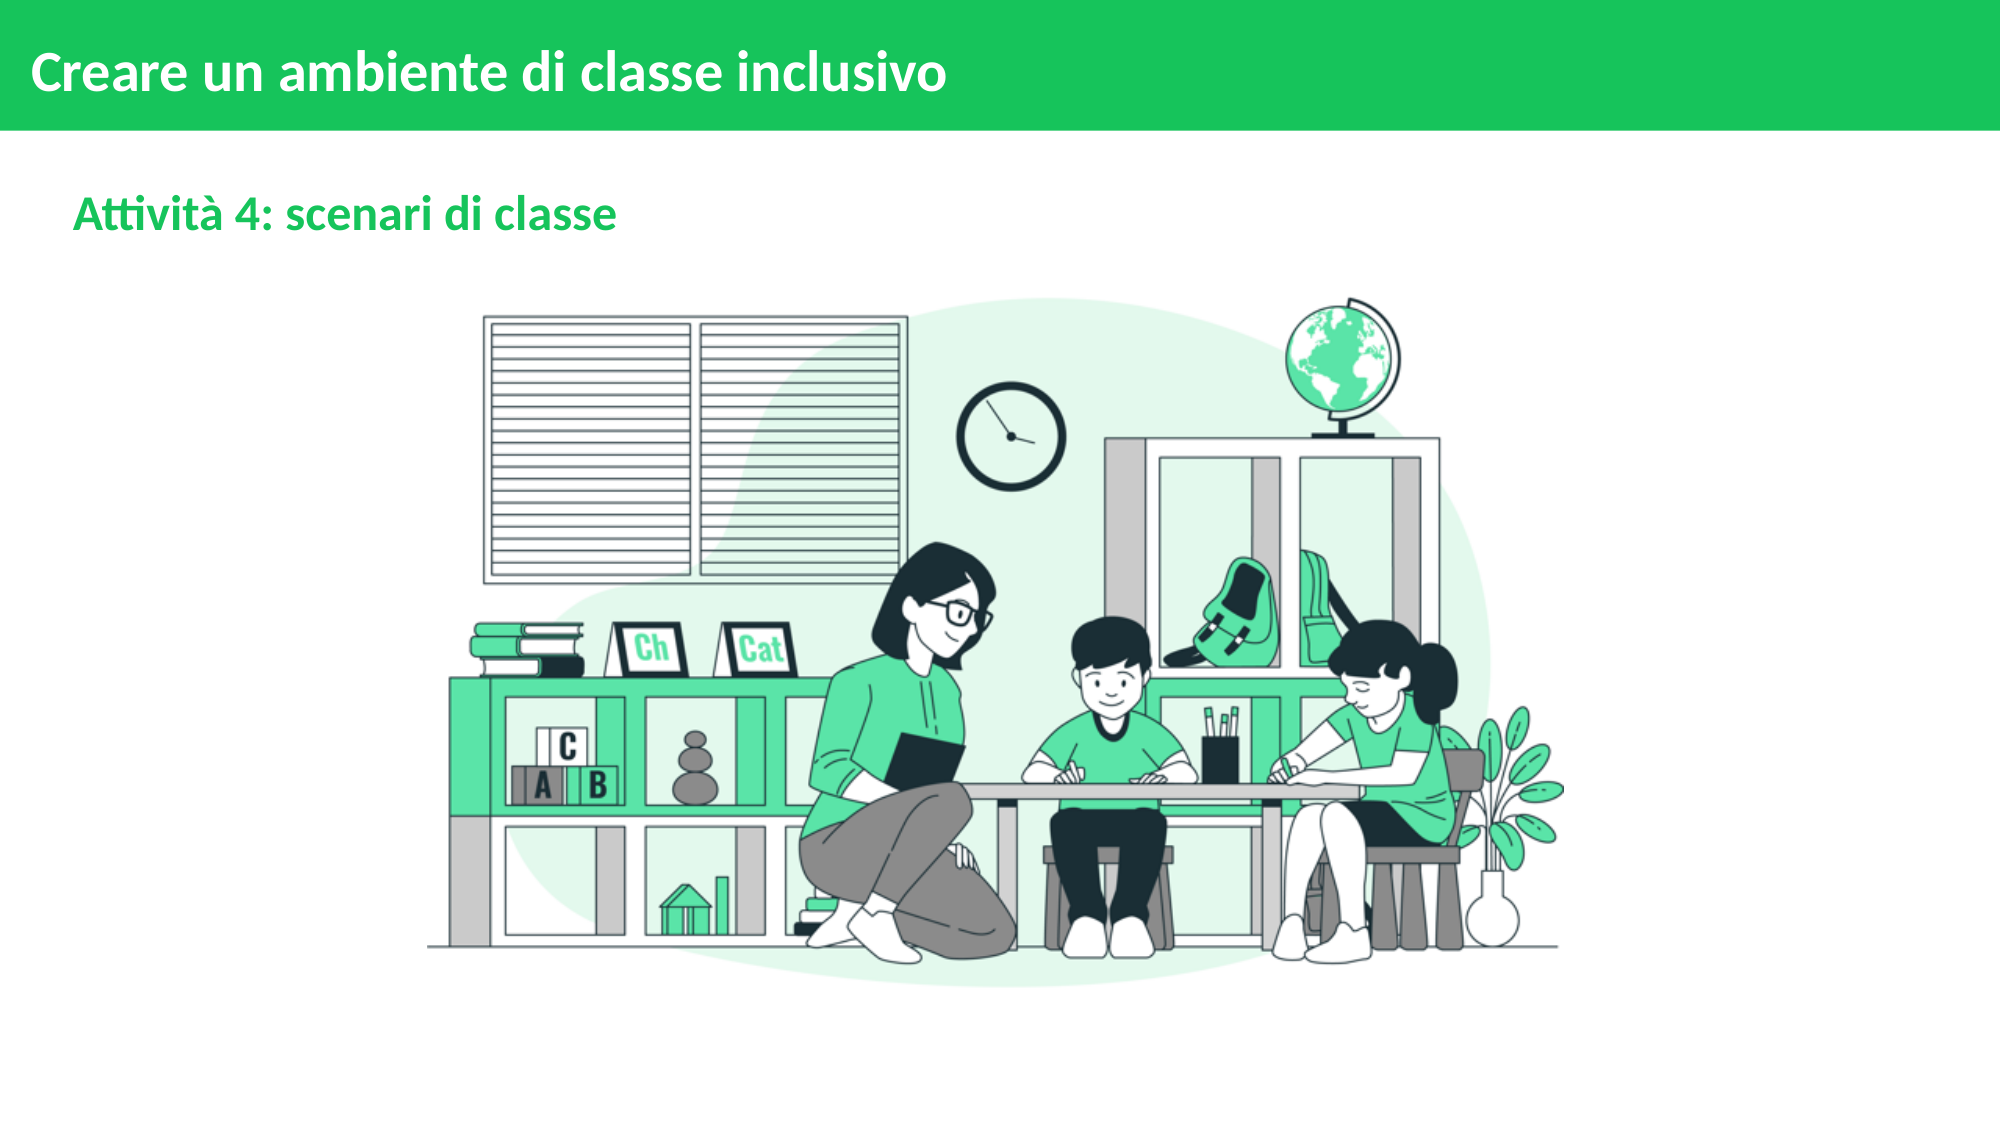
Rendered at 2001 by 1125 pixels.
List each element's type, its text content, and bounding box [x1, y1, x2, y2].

list Attività 4: scenari di classe [20, 168, 1980, 260]
title Creare un ambiente di classe inclusivo [16, 13, 1976, 131]
picture [427, 258, 1564, 1016]
